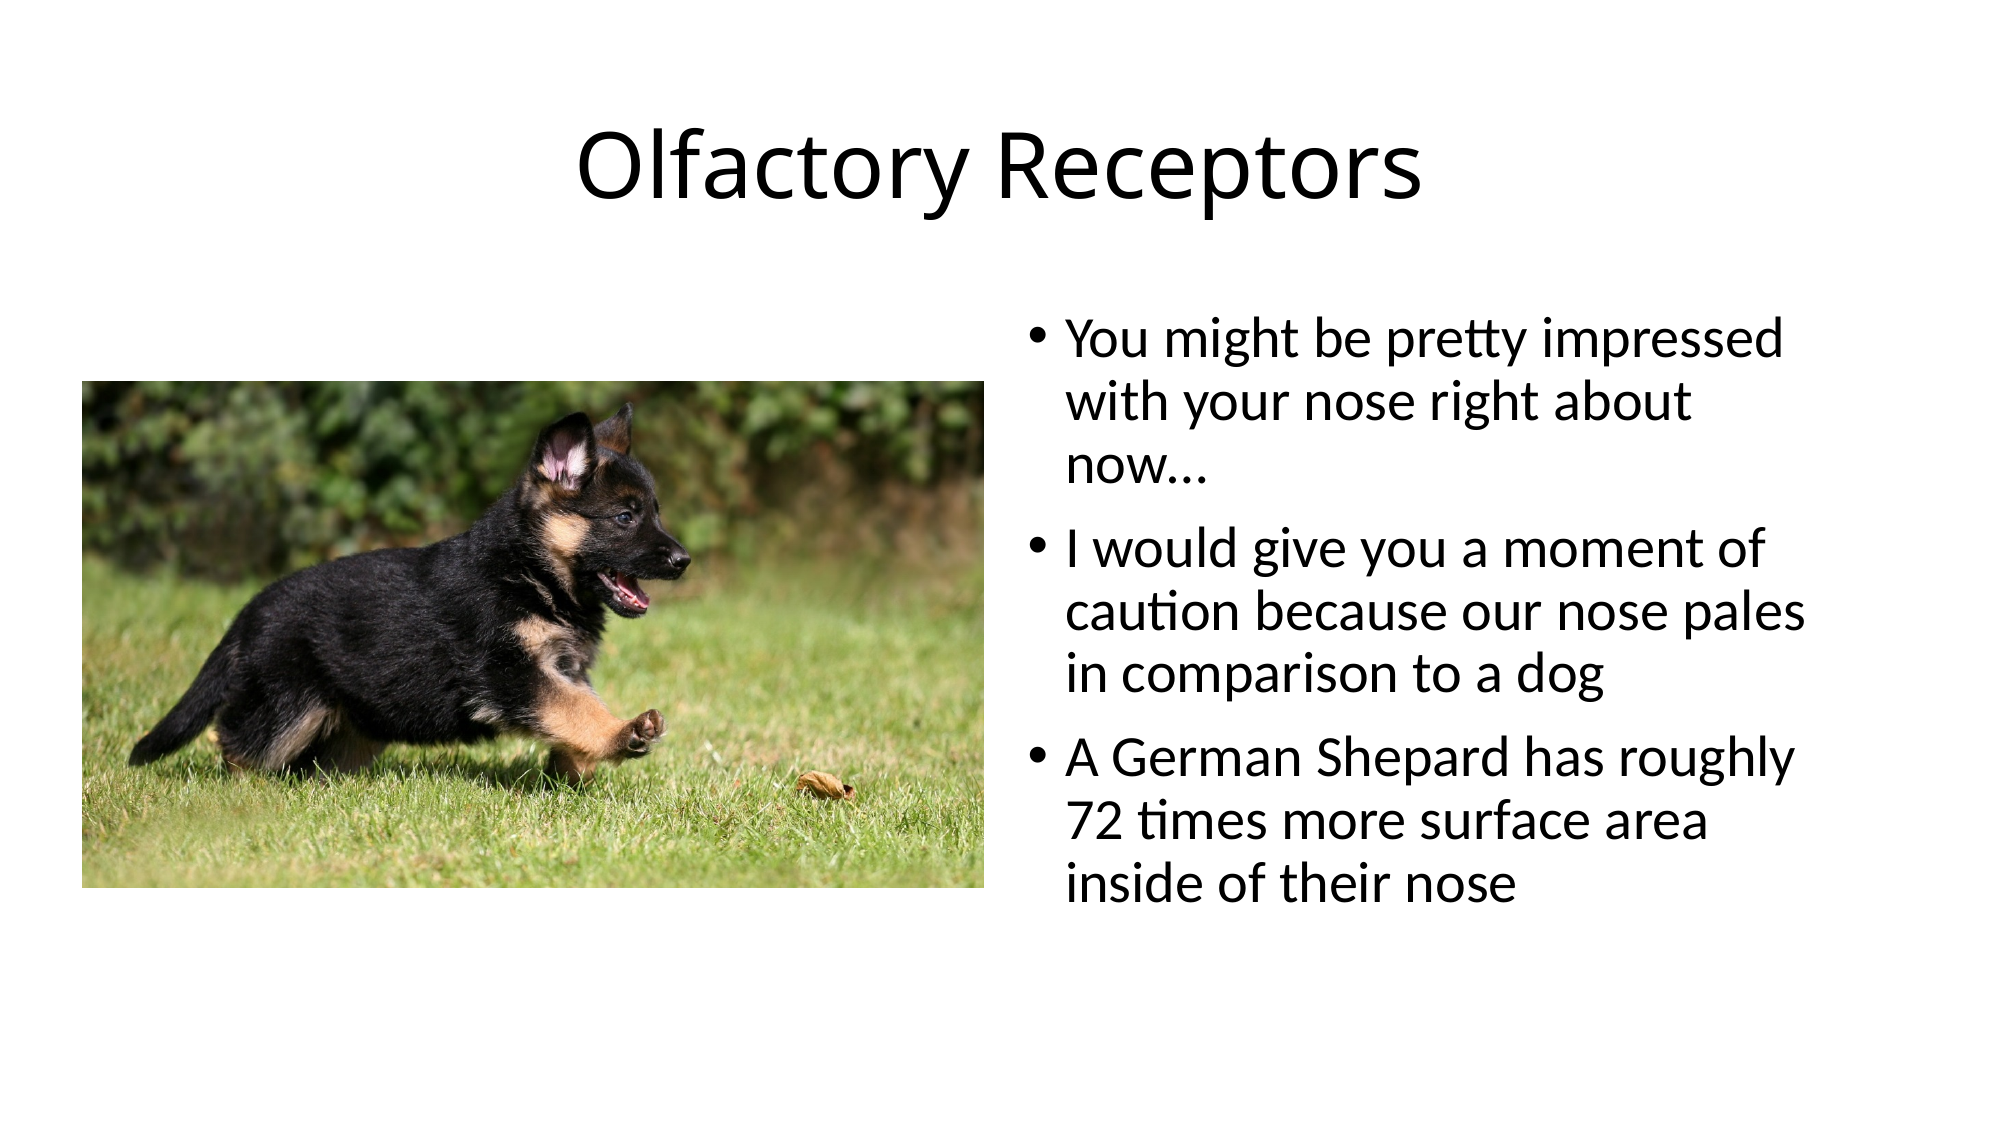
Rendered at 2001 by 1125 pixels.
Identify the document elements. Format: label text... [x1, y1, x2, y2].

list You might be pretty impressed with your nose right about now… I would give you a moment of caution because our nose pales in comparison to a dog A German Shepard has roughly 72 times more surface area inside of their nose [1012, 299, 1863, 1014]
picture [82, 381, 984, 888]
title Olfactory Receptors [137, 59, 1863, 278]
